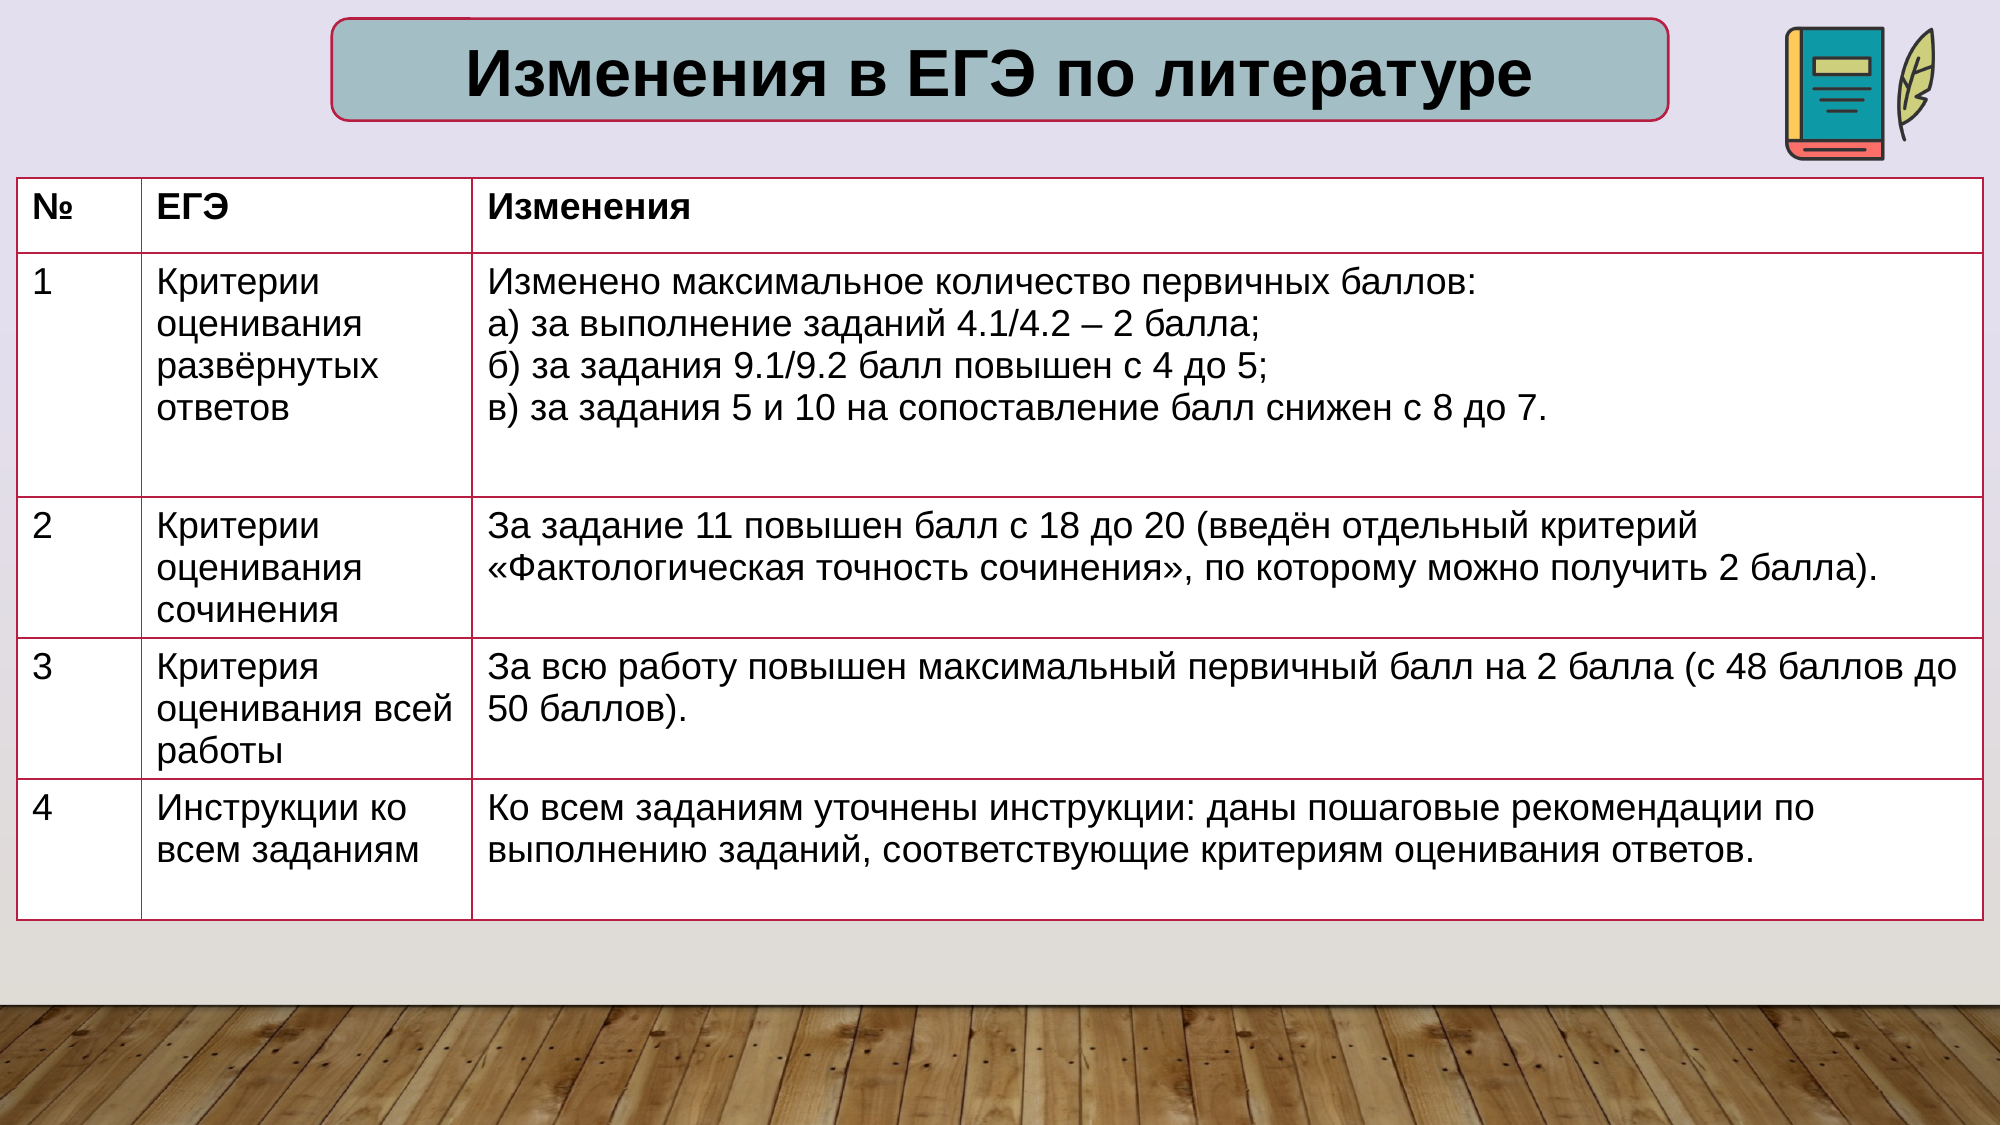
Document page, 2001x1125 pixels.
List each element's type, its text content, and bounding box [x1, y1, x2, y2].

table_cell За задание 11 повышен балл с 18 до 20 (введён отдельный критерий «Фактологическая точность сочинения», по которому можно получить 2 балла). [473, 498, 1982, 637]
table_cell Ко всем заданиям уточнены инструкции: даны пошаговые рекомендации по выполнению заданий, соответствующие критериям оценивания ответов. [473, 780, 1982, 919]
table_cell Критерии оценивания развёрнутых ответов [142, 254, 471, 496]
picture [0, 1005, 2000, 1125]
table_header Изменения [473, 179, 1982, 252]
table_cell Инструкции ко всем заданиям [142, 780, 471, 919]
table_cell 2 [18, 498, 141, 637]
table_cell 1 [18, 254, 141, 496]
table_cell Критерии оценивания сочинения [142, 498, 471, 637]
picture [1784, 18, 1936, 169]
table_header № [18, 179, 141, 252]
table_cell 4 [18, 780, 141, 919]
table_header ЕГЭ [142, 179, 471, 252]
table_cell Изменено максимальное количество первичных баллов: а) за выполнение заданий 4.1/4.2 – 2 балла; б) за задания 9.1/9.2 балл повышен с 4 до 5; в) за задания 5 и 10 на сопоставление балл снижен с 8 до 7. [473, 254, 1982, 496]
table_cell 3 [18, 639, 141, 778]
table_cell За всю работу повышен максимальный первичный балл на 2 балла (с 48 баллов до 50 баллов). [473, 639, 1982, 778]
table_cell Критерия оценивания всей работы [142, 639, 471, 778]
text_box Изменения в ЕГЭ по литературе [330, 17, 1670, 122]
